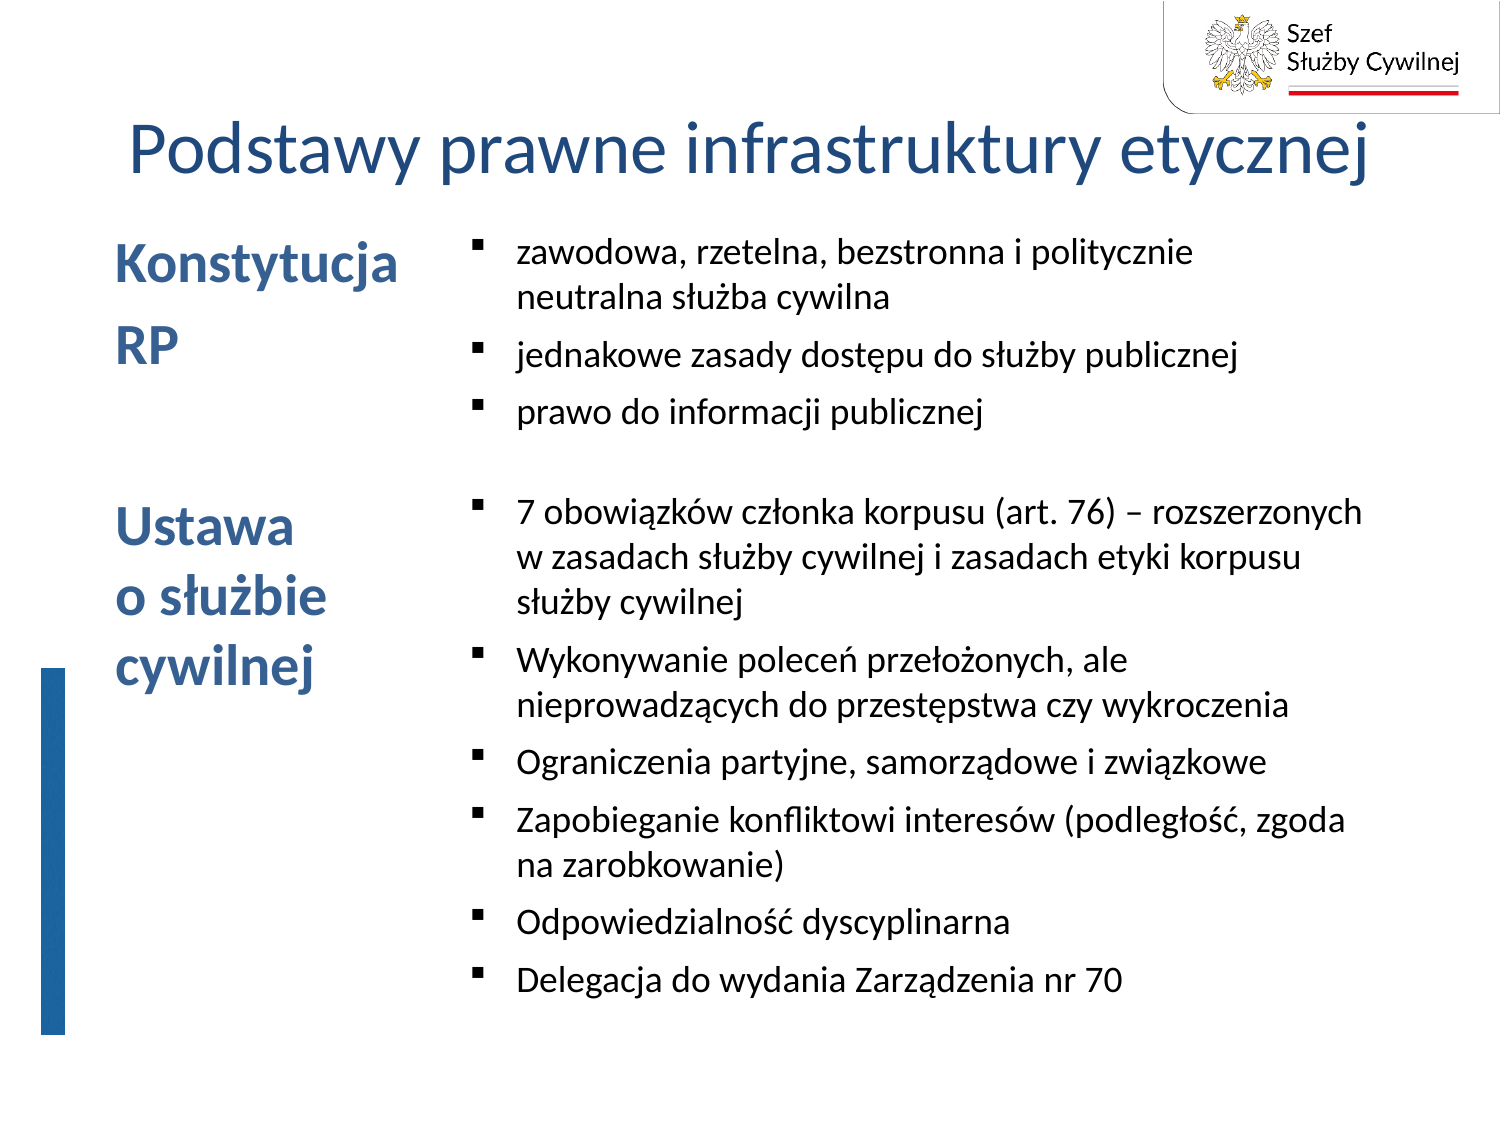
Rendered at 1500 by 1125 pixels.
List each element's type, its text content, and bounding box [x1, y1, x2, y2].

title Podstawy prawne infrastruktury etycznej [100, 91, 1400, 216]
picture [41, 668, 65, 1035]
text_box zawodowa, rzetelna, bezstronna i politycznie neutralna służba cywilna jednakowe zasady dostępu do służby publicznej prawo do informacji publicznej [454, 219, 1365, 440]
text_box Konstytucja RP [100, 216, 432, 417]
picture [1163, 0, 1500, 114]
text_box 7 obowiązków członka korpusu (art. 76) – rozszerzonych w zasadach służby cywilnej i zasadach etyki korpusu służby cywilnej Wykonywanie poleceń przełożonych, ale nieprowadzących do przestępstwa czy wykroczenia Ograniczenia partyjne, samorządowe i związkowe Zapobieganie konfliktowi interesów (podległość, zgoda na zarobkowanie) Odpowiedzialność dyscyplinarna Delegacja do wydania Zarządzenia nr 70 [454, 479, 1400, 1008]
text_box Ustawa o służbie cywilnej [100, 479, 432, 680]
